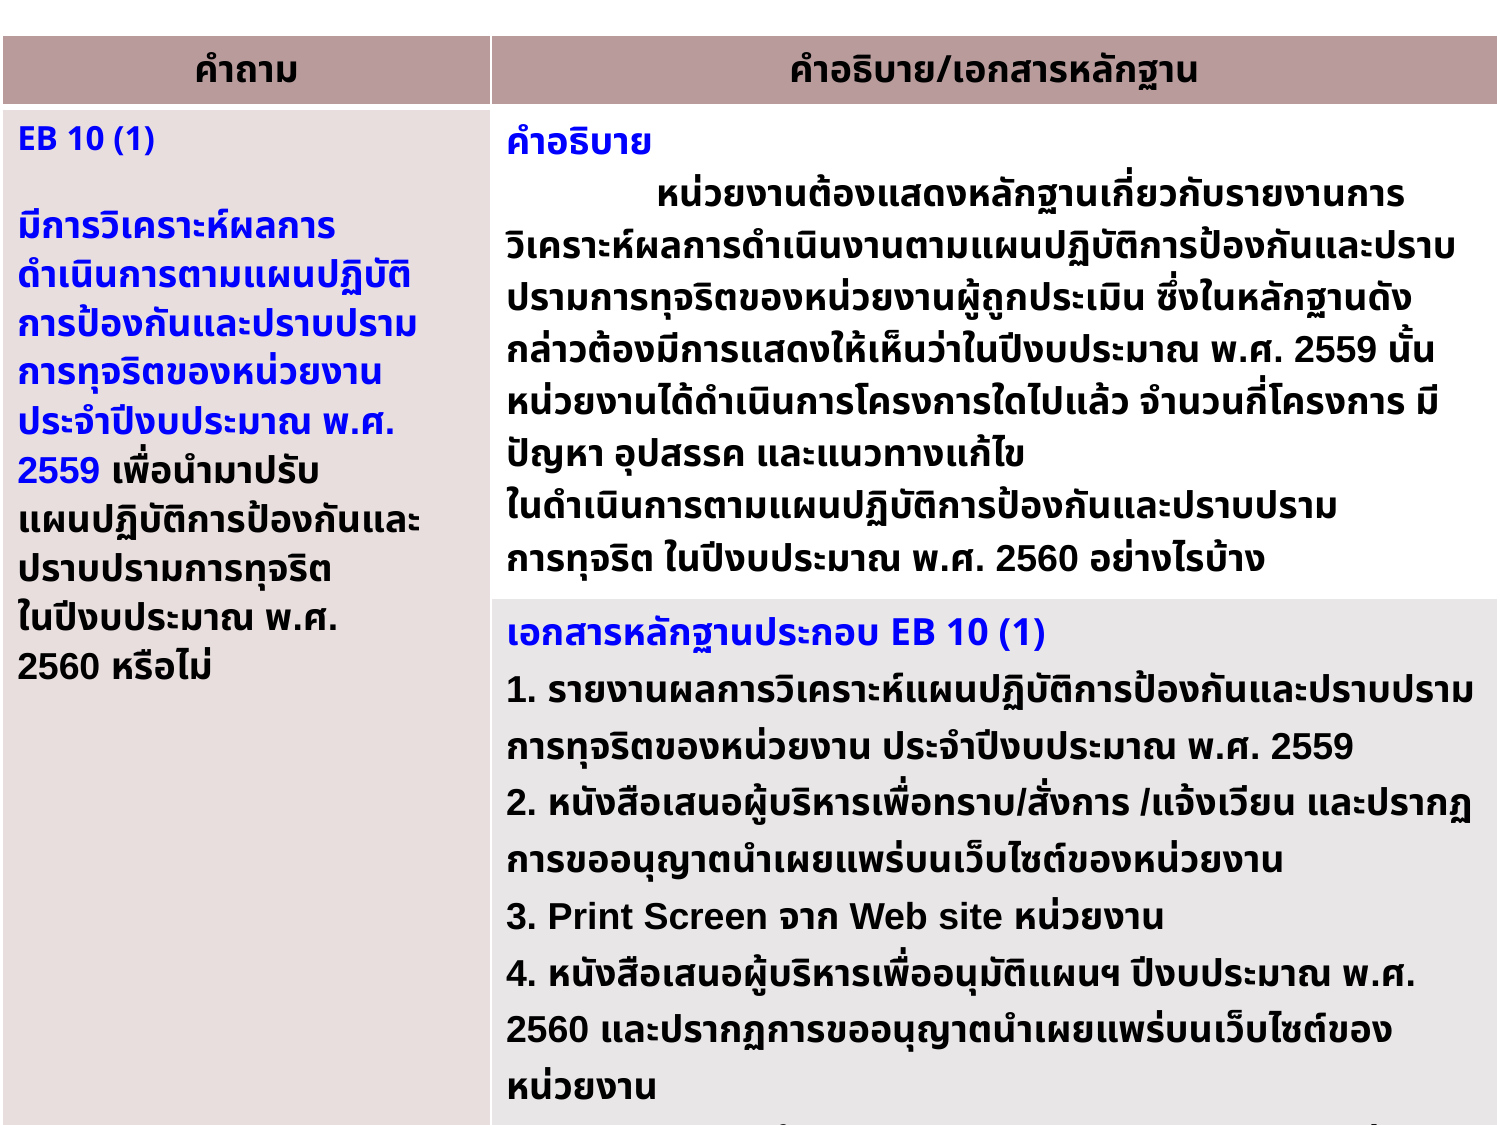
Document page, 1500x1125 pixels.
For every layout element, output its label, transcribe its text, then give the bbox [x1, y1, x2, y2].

table_header คำอธิบาย/เอกสารหลักฐาน [492, 36, 1497, 104]
table_cell เอกสารหลักฐานประกอบ EB 10 (1) 1. รายงานผลการวิเคราะห์แผนปฏิบัติการป้องกันและปราบปรามการทุจริตของหน่วยงาน ประจำปีงบประมาณ พ.ศ. 2559 2. หนังสือเสนอผู้บริหารเพื่อทราบ/สั่งการ /แจ้งเวียน และปรากฏการขออนุญาตนำเผยแพร่บนเว็บไซต์ของหน่วยงาน 3. Print Screen จาก Web site หน่วยงาน 4. หนังสือเสนอผู้บริหารเพื่ออนุมัติแผนฯ ปีงบประมาณ พ.ศ. 2560 และปรากฏการขออนุญาตนำเผยแพร่บนเว็บไซต์ของหน่วยงาน 5. แผนปฏิบัติการป้องกันและปราบปรามการทุจริตของหน่วยงาน ประจำปีงบประมาณ พ.ศ. 2560 (เพื่อเทียบเคียง) [492, 599, 1497, 1125]
table_cell EB 10 (1) มีการวิเคราะห์ผลการ ดำเนินการตามแผนปฏิบัติ การป้องกันและปราบปราม การทุจริตของหน่วยงาน ประจำปีงบประมาณ พ.ศ. 2559 เพื่อนำมาปรับ แผนปฏิบัติการป้องกันและ ปราบปรามการทุจริต ในปีงบประมาณ พ.ศ. 2560 หรือไม่ [3, 110, 490, 1125]
table_cell คำอธิบาย หน่วยงานต้องแสดงหลักฐานเกี่ยวกับรายงานการวิเคราะห์ผลการดำเนินงานตามแผนปฏิบัติการป้องกันและปราบปรามการทุจริตของหน่วยงานผู้ถูกประเมิน ซึ่งในหลักฐานดังกล่าวต้องมีการแสดงให้เห็นว่าในปีงบประมาณ พ.ศ. 2559 นั้น หน่วยงานได้ดำเนินการโครงการใดไปแล้ว จำนวนกี่โครงการ มีปัญหา อุปสรรค และแนวทางแก้ไข ในดำเนินการตามแผนปฏิบัติการป้องกันและปราบปราม การทุจริต ในปีงบประมาณ พ.ศ. 2560 อย่างไรบ้าง [492, 110, 1497, 597]
table_header คำถาม [3, 36, 490, 104]
